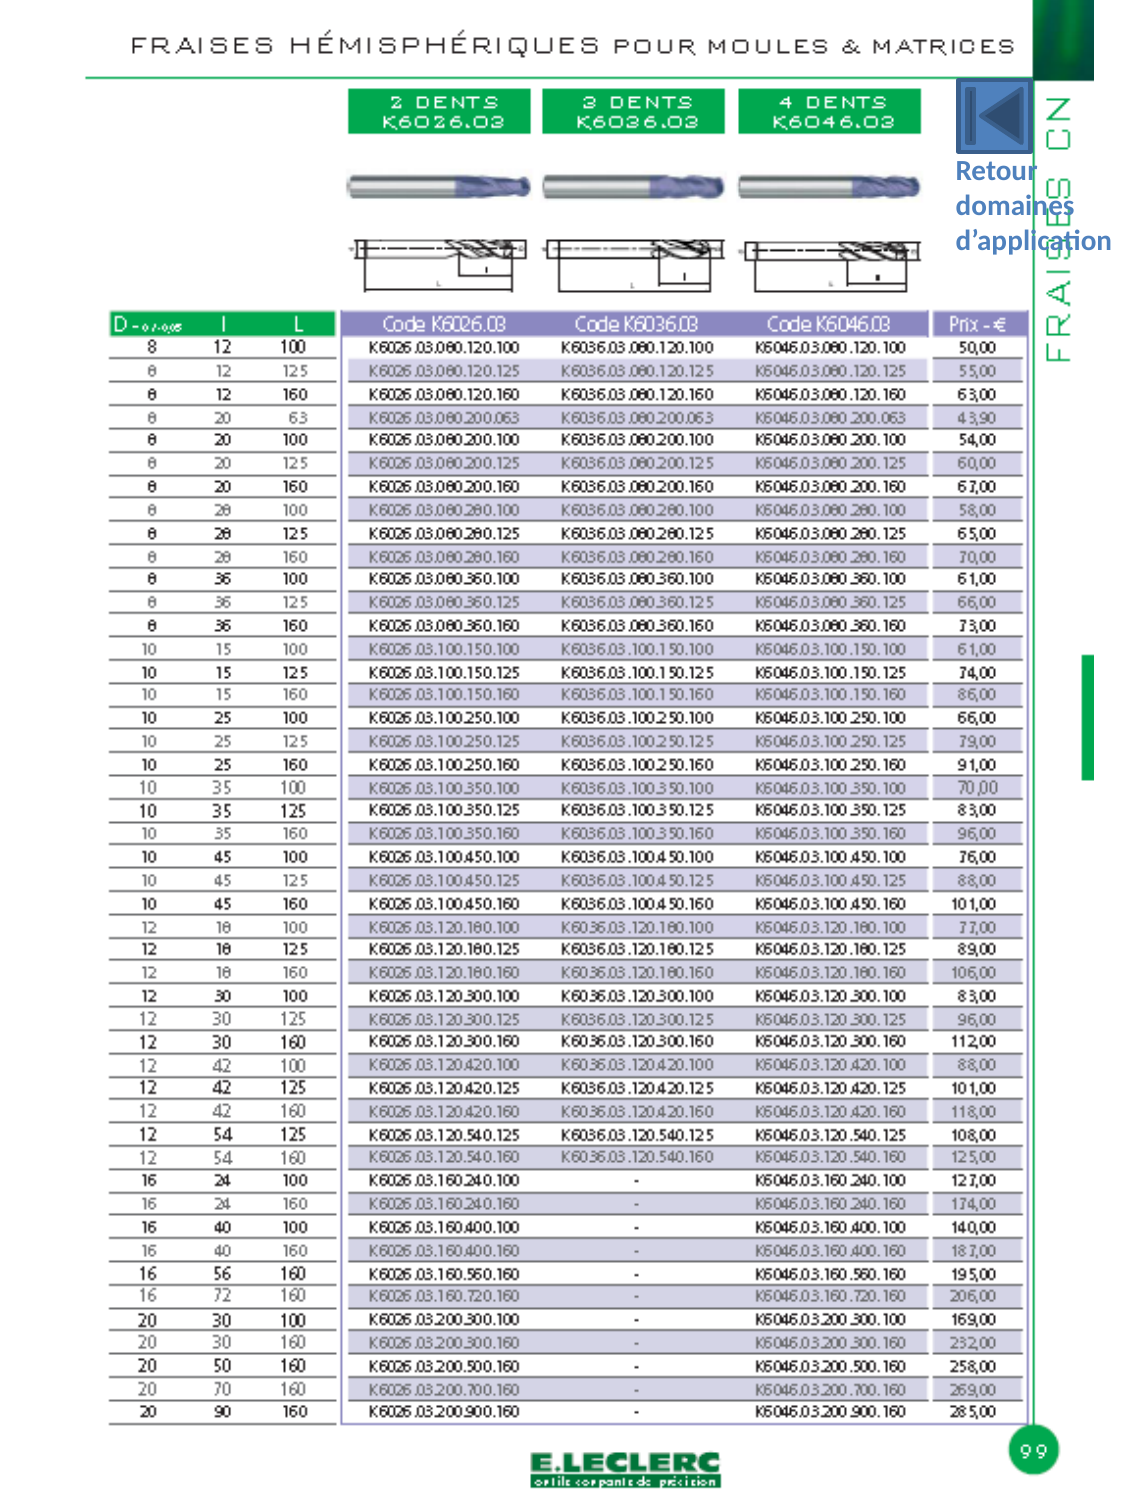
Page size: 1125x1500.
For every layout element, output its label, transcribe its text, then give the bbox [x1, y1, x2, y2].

text_box Retour domaines d’application [1099, 144, 1125, 264]
picture [31, 0, 1094, 1500]
